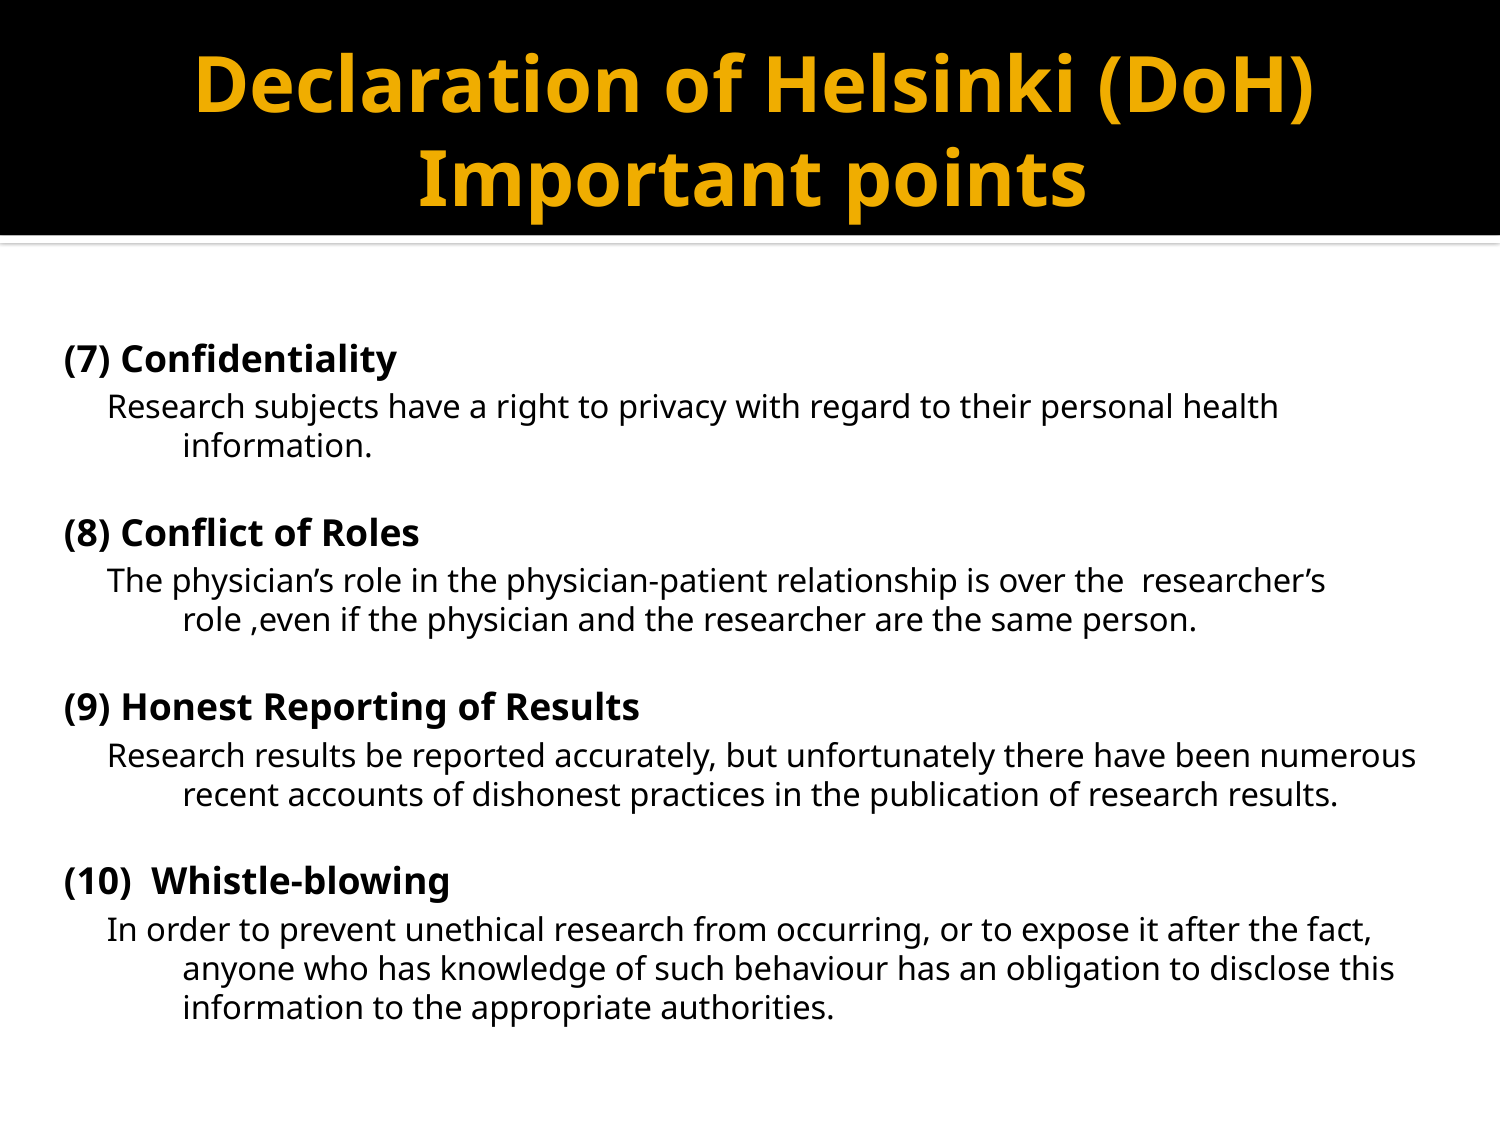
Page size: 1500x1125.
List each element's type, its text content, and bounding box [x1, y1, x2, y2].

title Declaration of Helsinki (DoH) Important points [75, 25, 1425, 231]
list (7) Confidentiality Research subjects have a right to privacy with regard to their personal health information. (8) Conflict of Roles The physician’s role in the physician-patient relationship is over the researcher’s role ,even if the physician and the researcher are the same person. (9) Honest Reporting of Results Research results be reported accurately, but unfortunately there have been numerous recent accounts of dishonest practices in the publication of research results. (10) Whistle-blowing In order to prevent unethical research from occurring, or to expose it after the fact, anyone who has knowledge of such behaviour has an obligation to disclose this information to the appropriate authorities. [37, 275, 1488, 1034]
